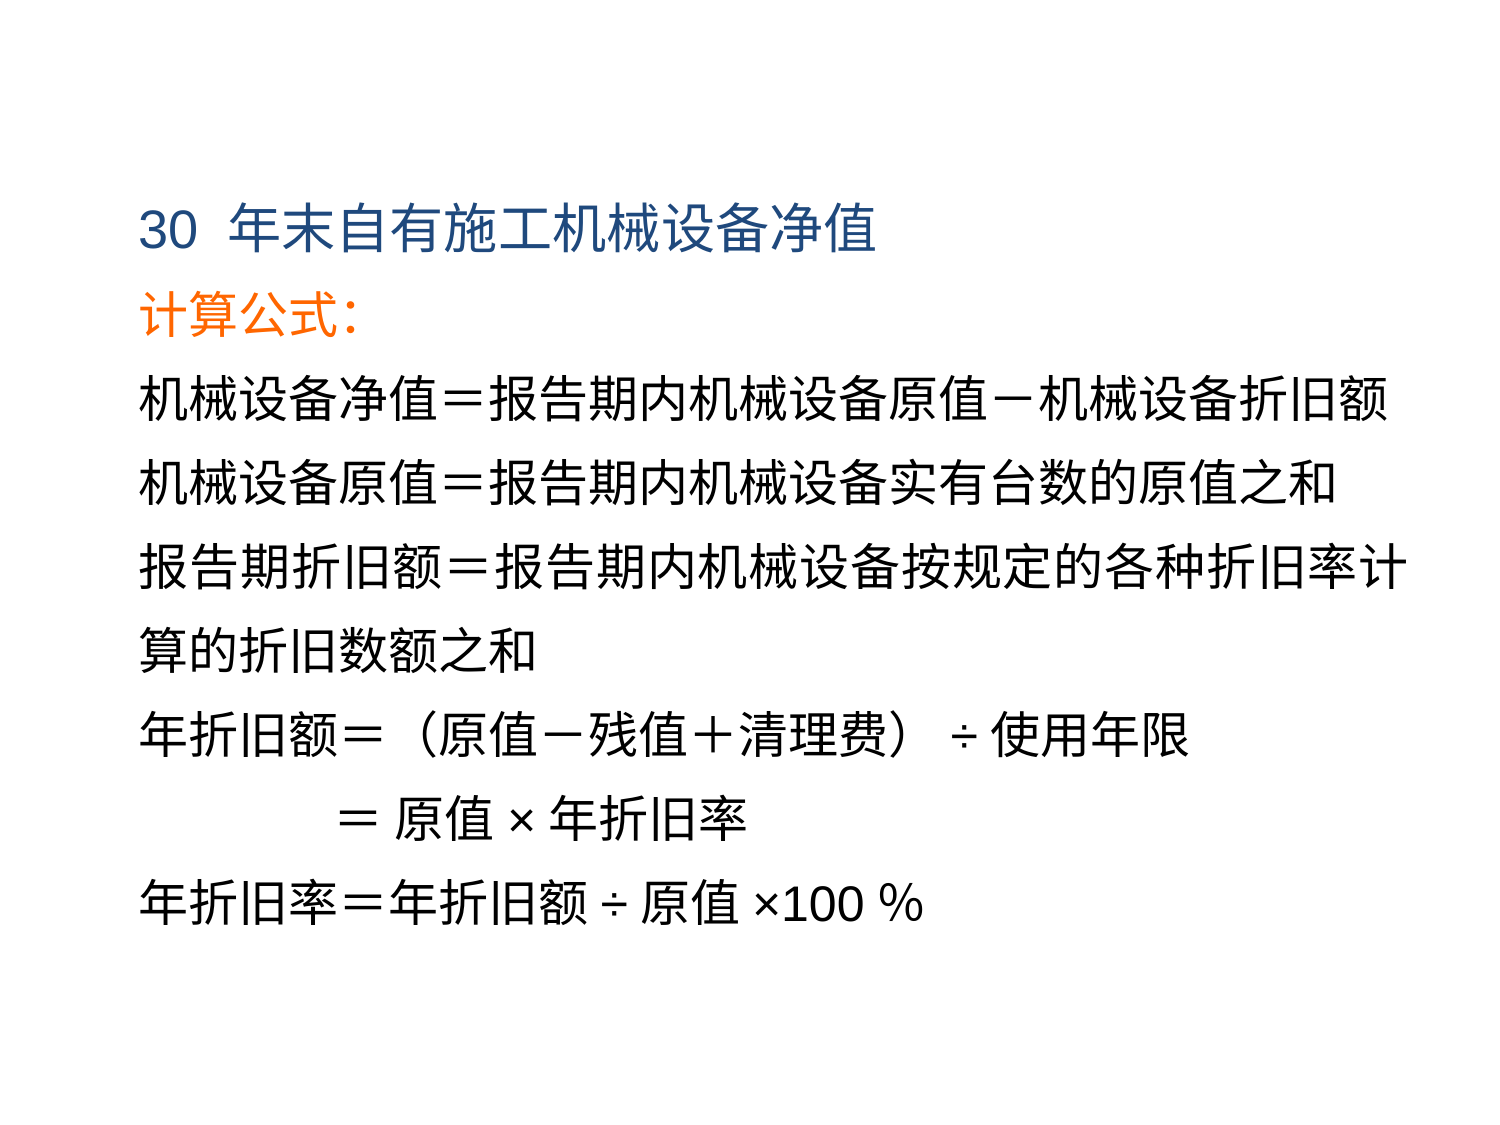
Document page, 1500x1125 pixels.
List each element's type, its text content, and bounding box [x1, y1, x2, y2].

text_box 30 年末自有施工机械设备净值 计算公式： 机械设备净值＝报告期内机械设备原值－机械设备折旧额 机械设备原值＝报告期内机械设备实有台数的原值之和 报告期折旧额＝报告期内机械设备按规定的各种折旧率计算的折旧数额之和 年折旧额＝（原值－残值＋清理费）÷使用年限 ＝ 原值×年折旧率 年折旧率＝年折旧额÷原值×100％ [123, 160, 1424, 939]
